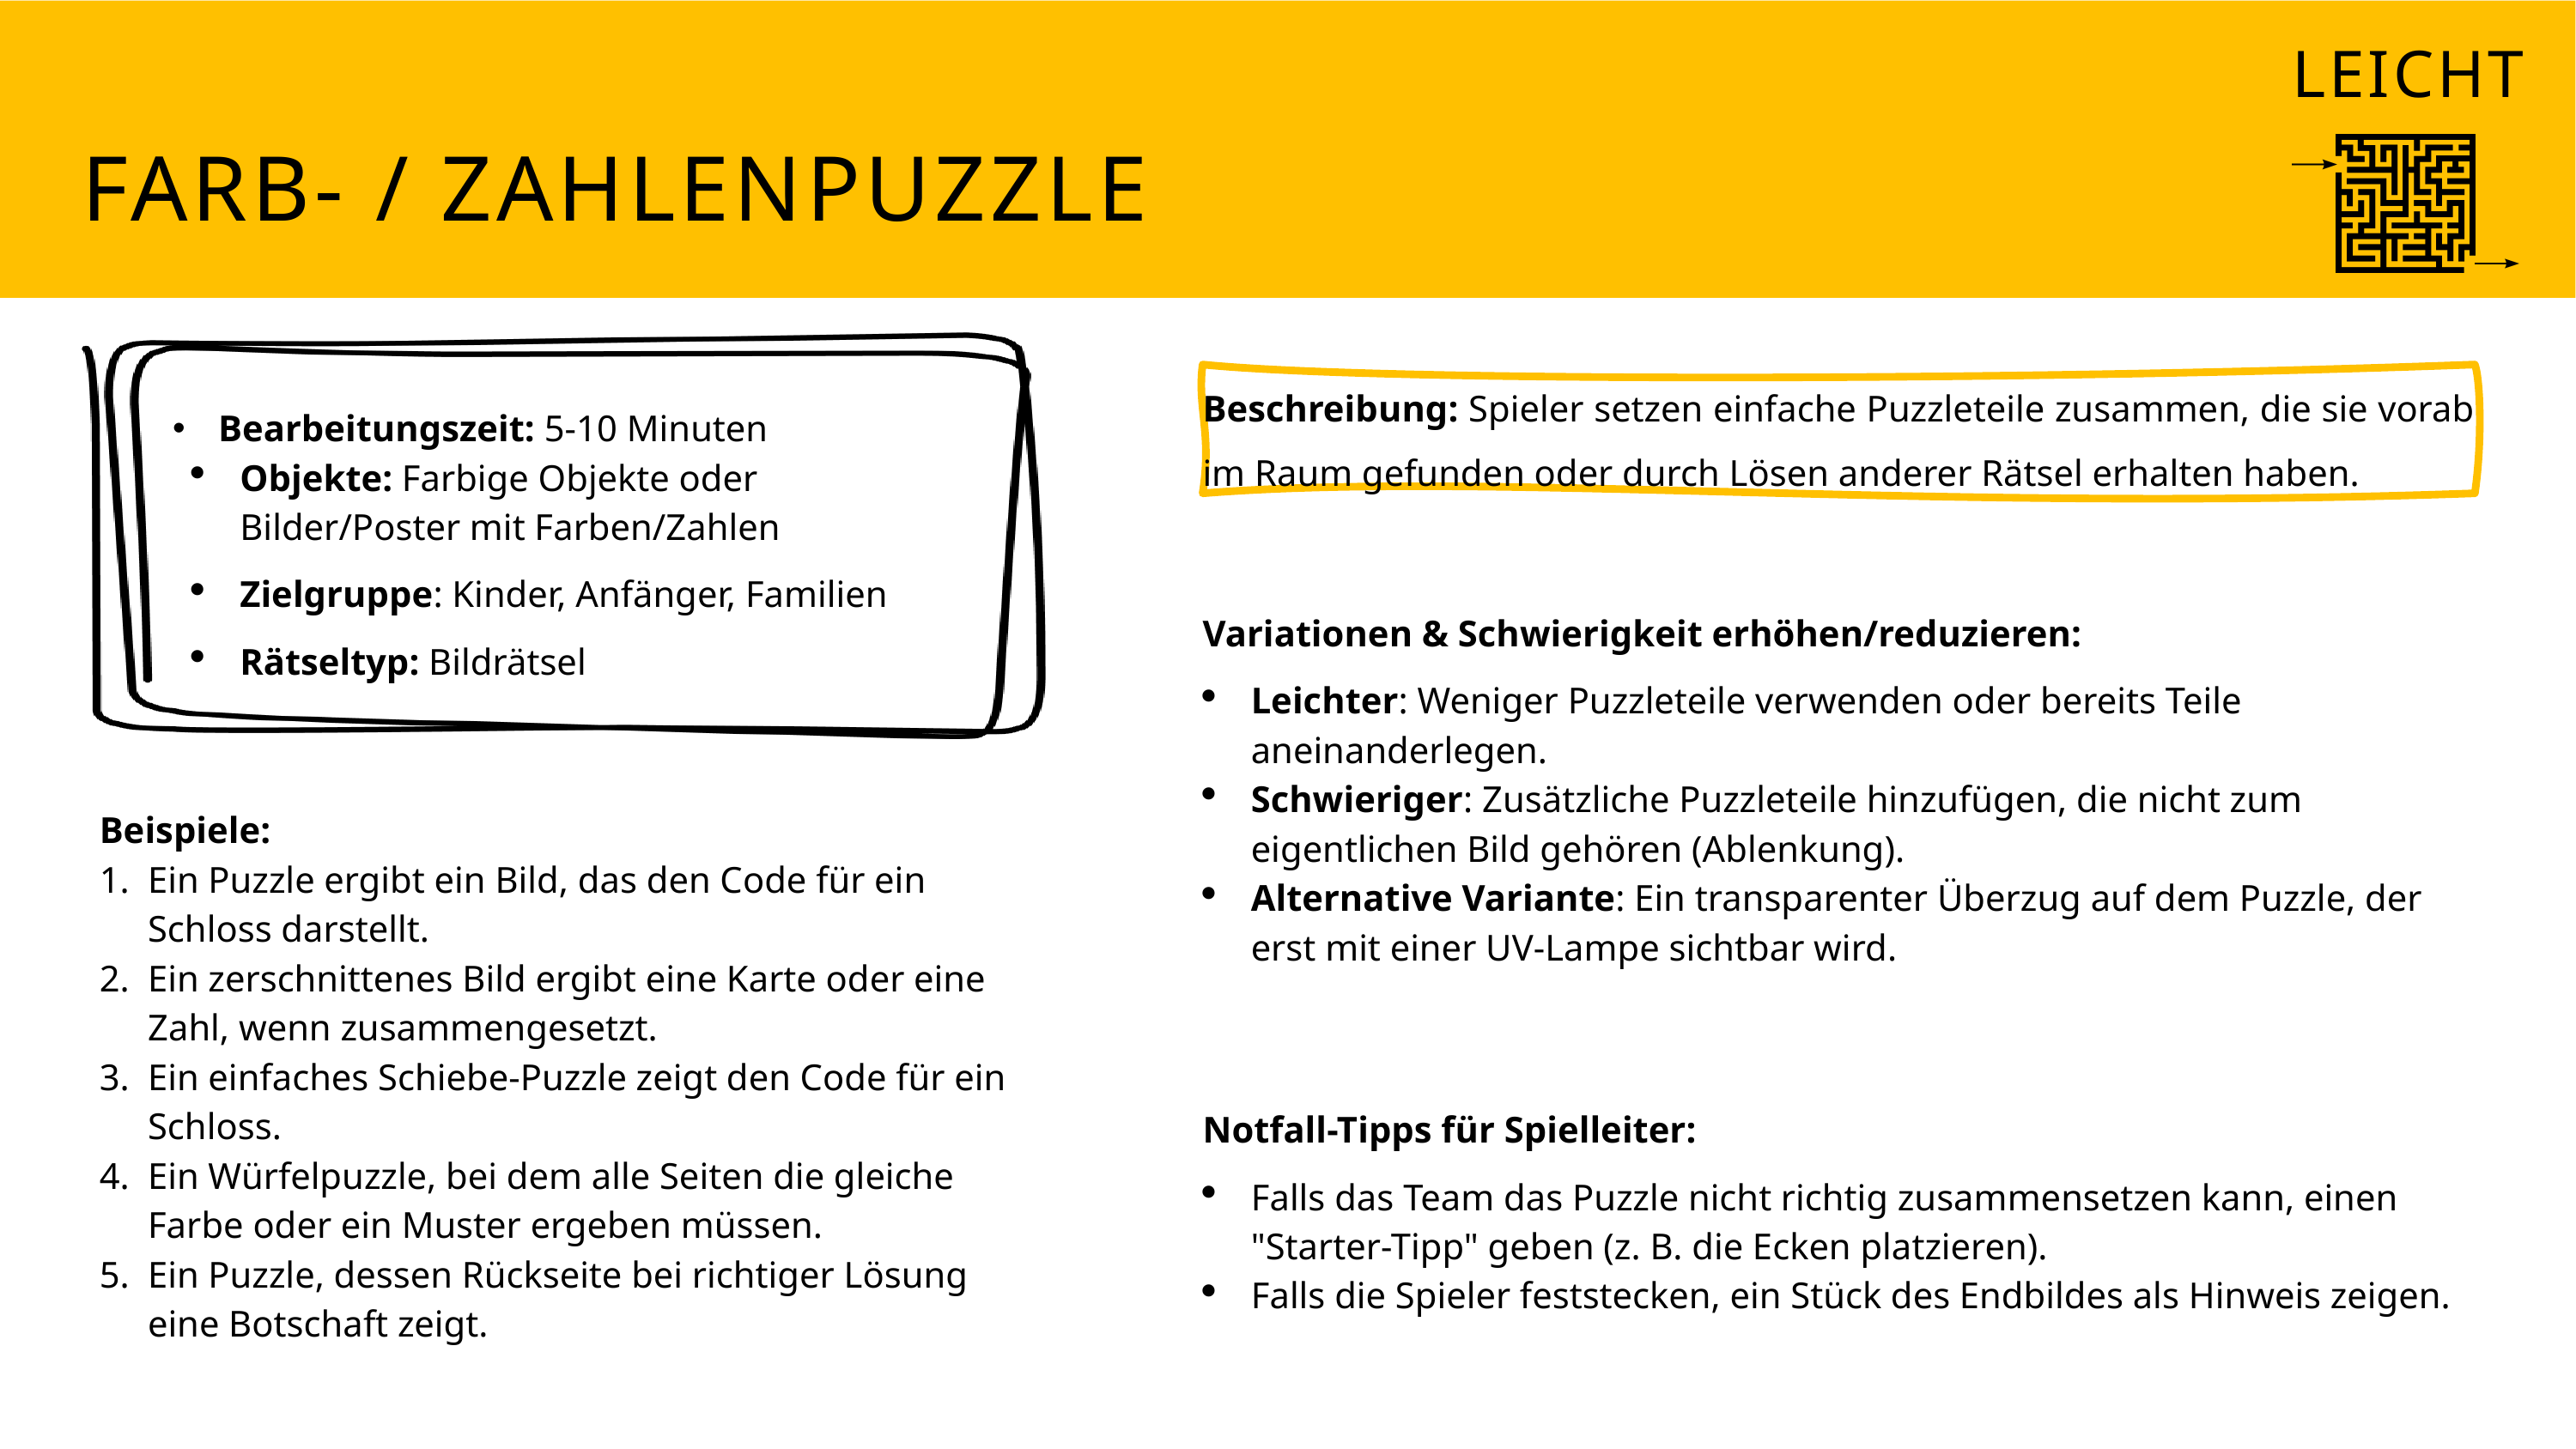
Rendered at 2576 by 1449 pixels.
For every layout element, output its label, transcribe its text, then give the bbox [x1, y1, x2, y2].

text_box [2292, 133, 2520, 274]
text_box [0, 0, 2576, 300]
text_box Variationen & Schwierigkeit erhöhen/reduzieren: Leichter: Weniger Puzzleteile verwenden oder bereits Teile aneinanderlegen. Schwieriger: Zusätzliche Puzzleteile hinzufügen, die nicht zum eigentlichen Bild gehören (Ablenkung). Alternative Variante: Ein transparenter Überzug auf dem Puzzle, der erst mit einer UV-Lampe sichtbar wird. [1202, 604, 2476, 968]
text_box [82, 332, 1048, 739]
text_box LEICHT [2292, 39, 2570, 111]
text_box Beispiele: Ein Puzzle ergibt ein Bild, das den Code für ein Schloss darstellt. Ein zerschnittenes Bild ergibt eine Karte oder eine Zahl, wenn zusammengesetzt. Ein einfaches Schiebe-Puzzle zeigt den Code für ein Schloss. Ein Würfelpuzzle, bei dem alle Seiten die gleiche Farbe oder ein Muster ergeben müssen. Ein Puzzle, dessen Rückseite bei richtiger Lösung eine Botschaft zeigt. [99, 786, 1048, 1345]
text_box FARB- / ZAHLENPUZZLE [82, 115, 2071, 239]
text_box Notfall-Tipps für Spielleiter: Falls das Team das Puzzle nicht richtig zusammensetzen kann, einen "Starter-Tipp" geben (z. B. die Ecken platzieren). Falls die Spieler feststecken, ein Stück des Endbildes als Hinweis zeigen. [1202, 1100, 2476, 1317]
text_box Beschreibung: Spieler setzen einfache Puzzleteile zusammen, die sie vorab im Raum gefunden oder durch Lösen anderer Rätsel erhalten haben. [1201, 364, 2480, 499]
text_box Bearbeitungszeit: 5-10 Minuten Objekte: Farbige Objekte oder Bilder/Poster mit Farben/Zahlen Zielgruppe: Kinder, Anfänger, Familien Rätseltyp: Bildrätsel [126, 368, 981, 682]
